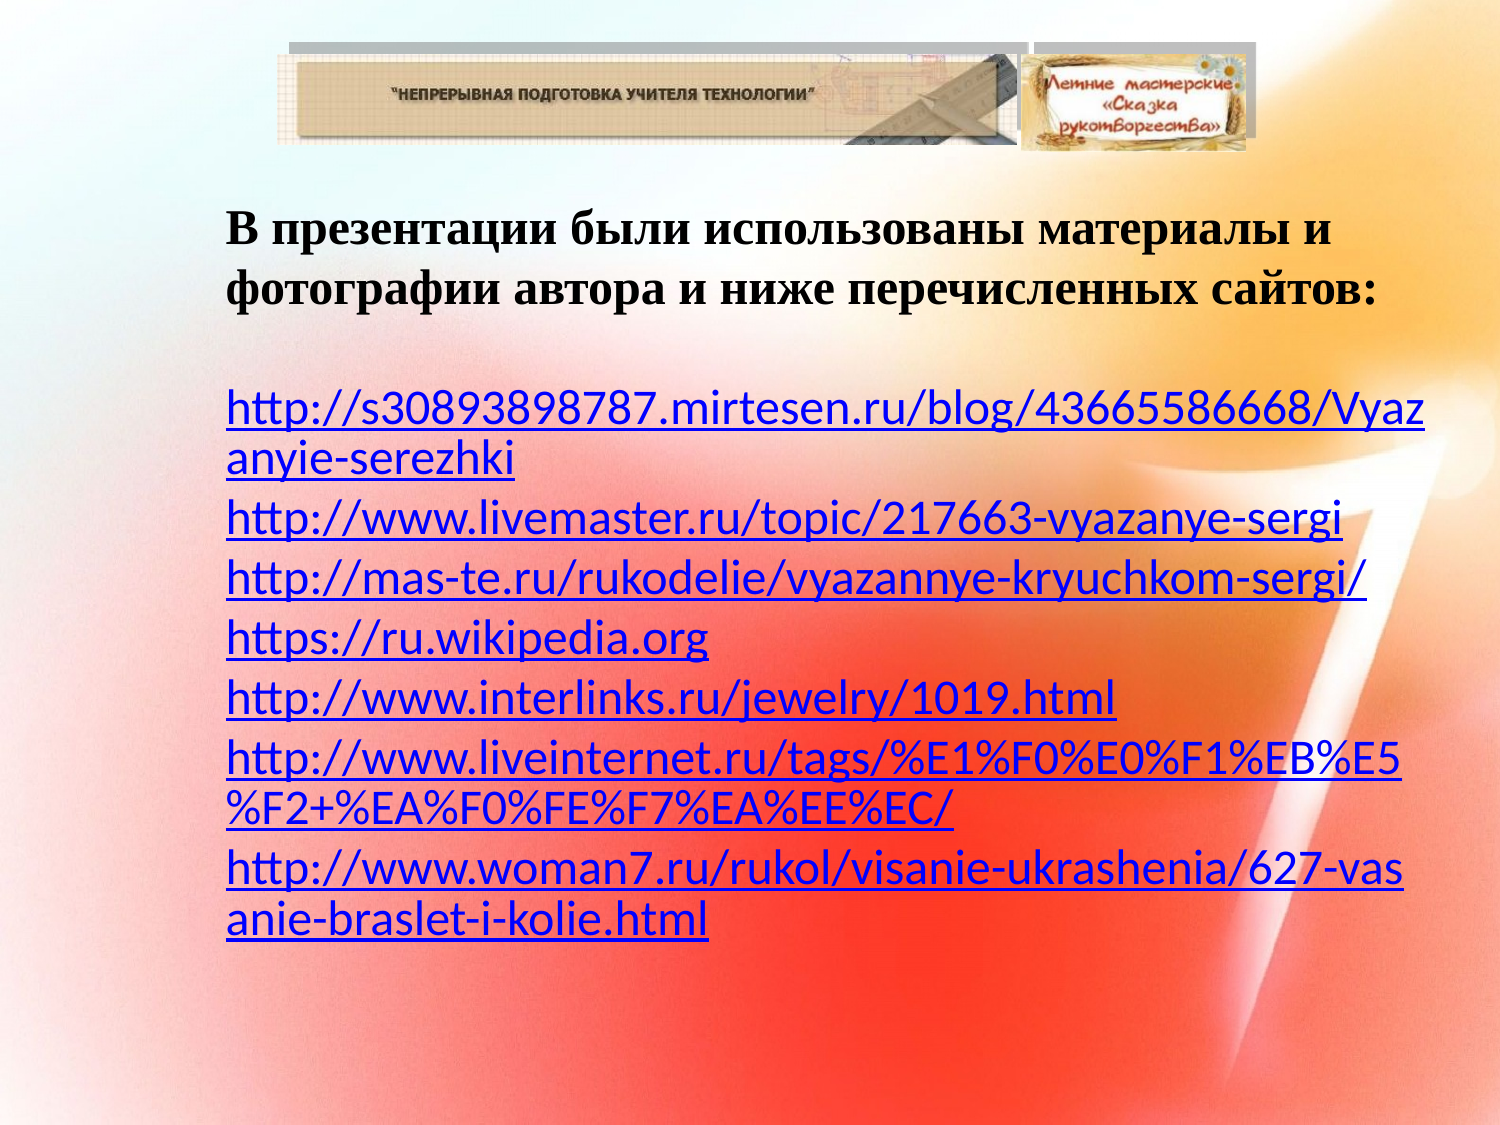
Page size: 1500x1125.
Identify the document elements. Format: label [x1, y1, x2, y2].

picture [0, 0, 1500, 1125]
text_box [277, 54, 1246, 153]
